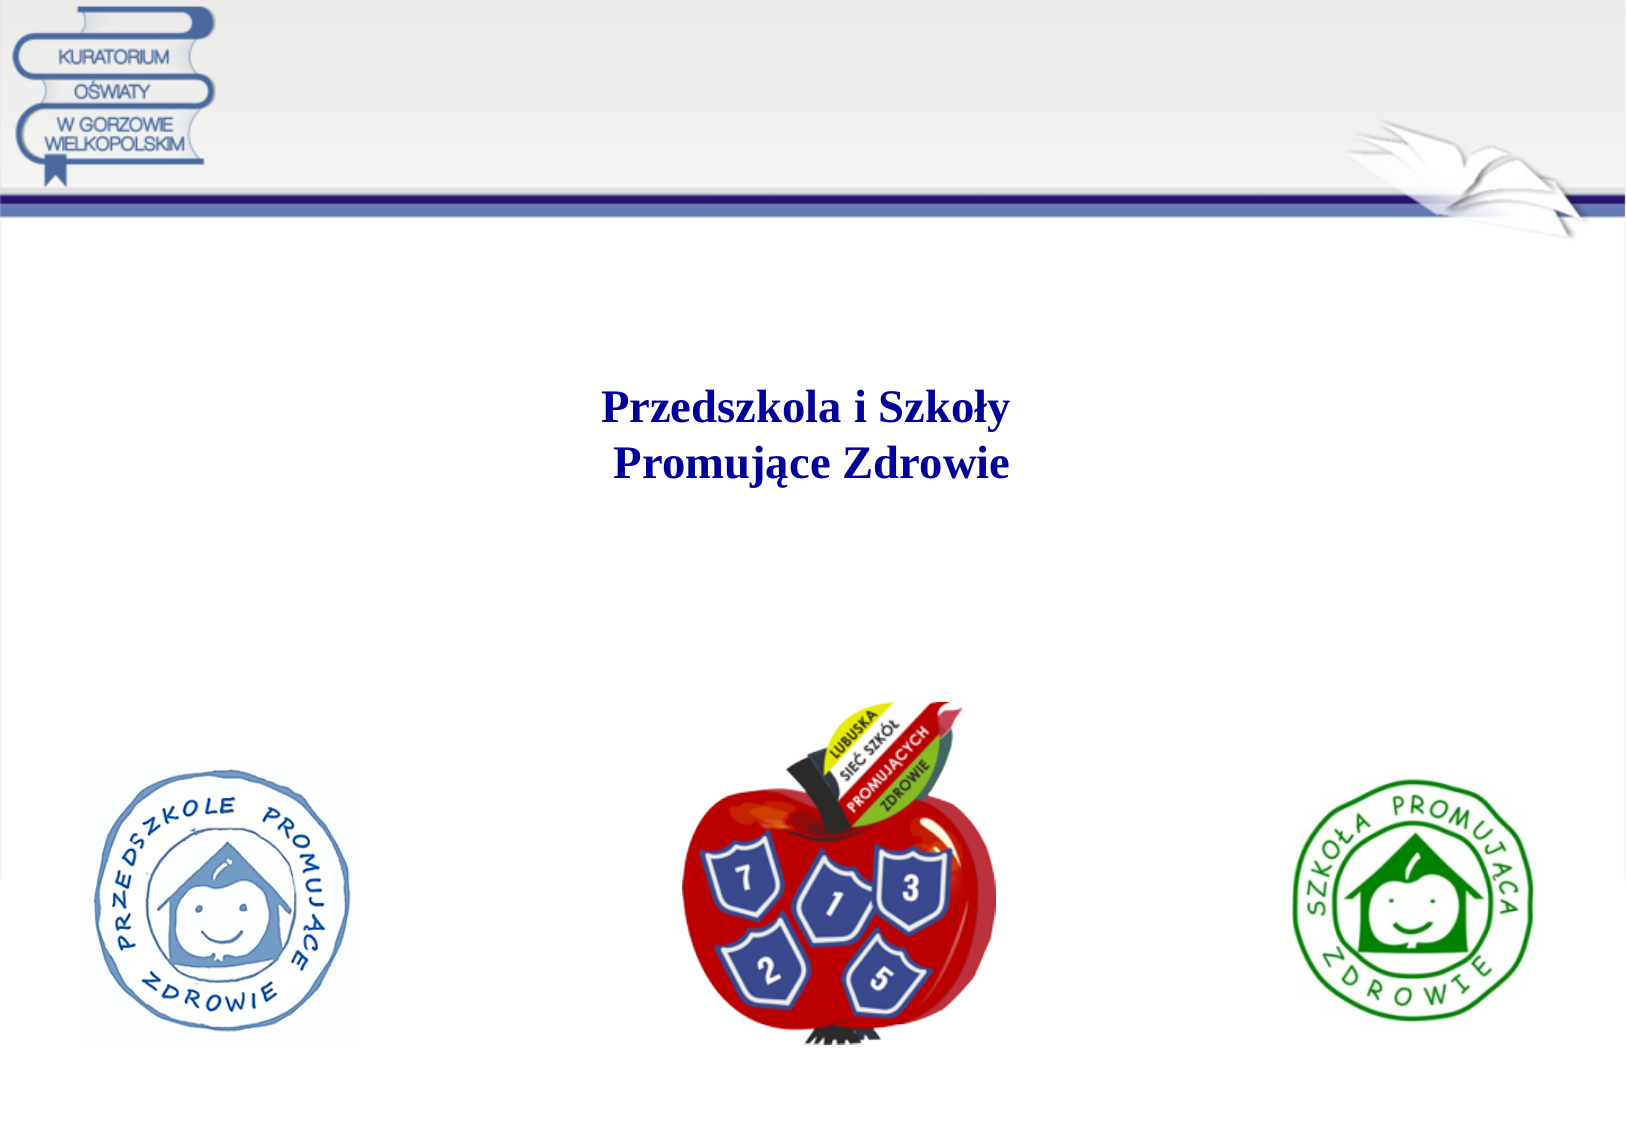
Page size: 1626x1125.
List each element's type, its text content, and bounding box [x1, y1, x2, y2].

text_box [0, 878, 1625, 1125]
picture [0, 0, 1626, 1125]
title Przedszkola i Szkoły Promujące Zdrowie [28, 255, 1597, 497]
